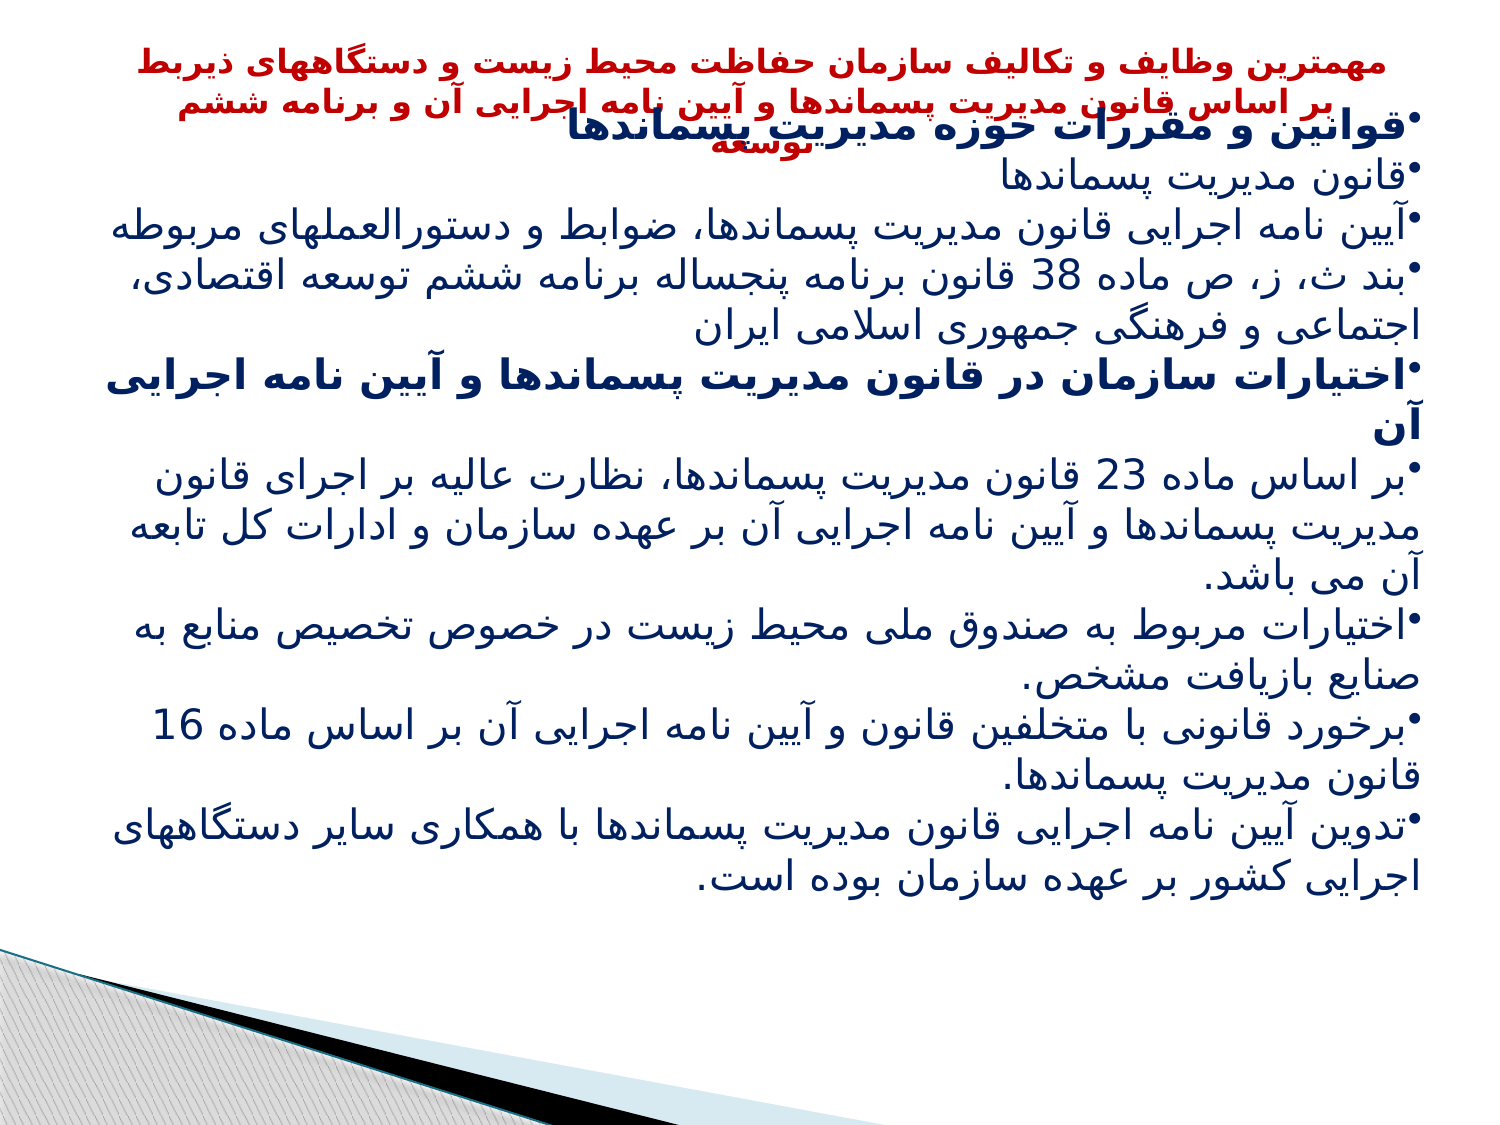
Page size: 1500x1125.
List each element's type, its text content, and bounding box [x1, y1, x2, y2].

text_box قوانین و مقررات حوزه مدیریت پسماندها قانون مدیریت پسماندها آیین نامه اجرایی قانون مدیریت پسماندها، ضوابط و دستورالعملهای مربوطه بند ث، ز، ص ماده 38 قانون برنامه پنجساله برنامه ششم توسعه اقتصادی، اجتماعی و فرهنگی جمهوری اسلامی ایران اختیارات سازمان در قانون مدیریت پسماندها و آیین نامه اجرایی آن بر اساس ماده 23 قانون مدیریت پسماندها، نظارت عالیه بر اجرای قانون مدیریت پسماندها و آیین نامه اجرایی آن بر عهده سازمان و ادارات کل تابعه آن می باشد. اختیارات مربوط به صندوق ملی محیط زیست در خصوص تخصیص منابع به صنایع بازیافت مشخص. برخورد قانونی با متخلفین قانون و آیین نامه اجرایی آن بر اساس ماده 16 قانون مدیریت پسماندها. تدوین آیین نامه اجرایی قانون مدیریت پسماندها با همکاری سایر دستگاههای اجرایی کشور بر عهده سازمان بوده است. [87, 90, 1438, 906]
text_box مهمترین وظایف و تکالیف سازمان حفاظت محیط زیست و دستگاههای ذیربط بر اساس قانون مدیریت پسماندها و آیین نامه اجرایی آن و برنامه ششم توسعه [112, 32, 1413, 90]
